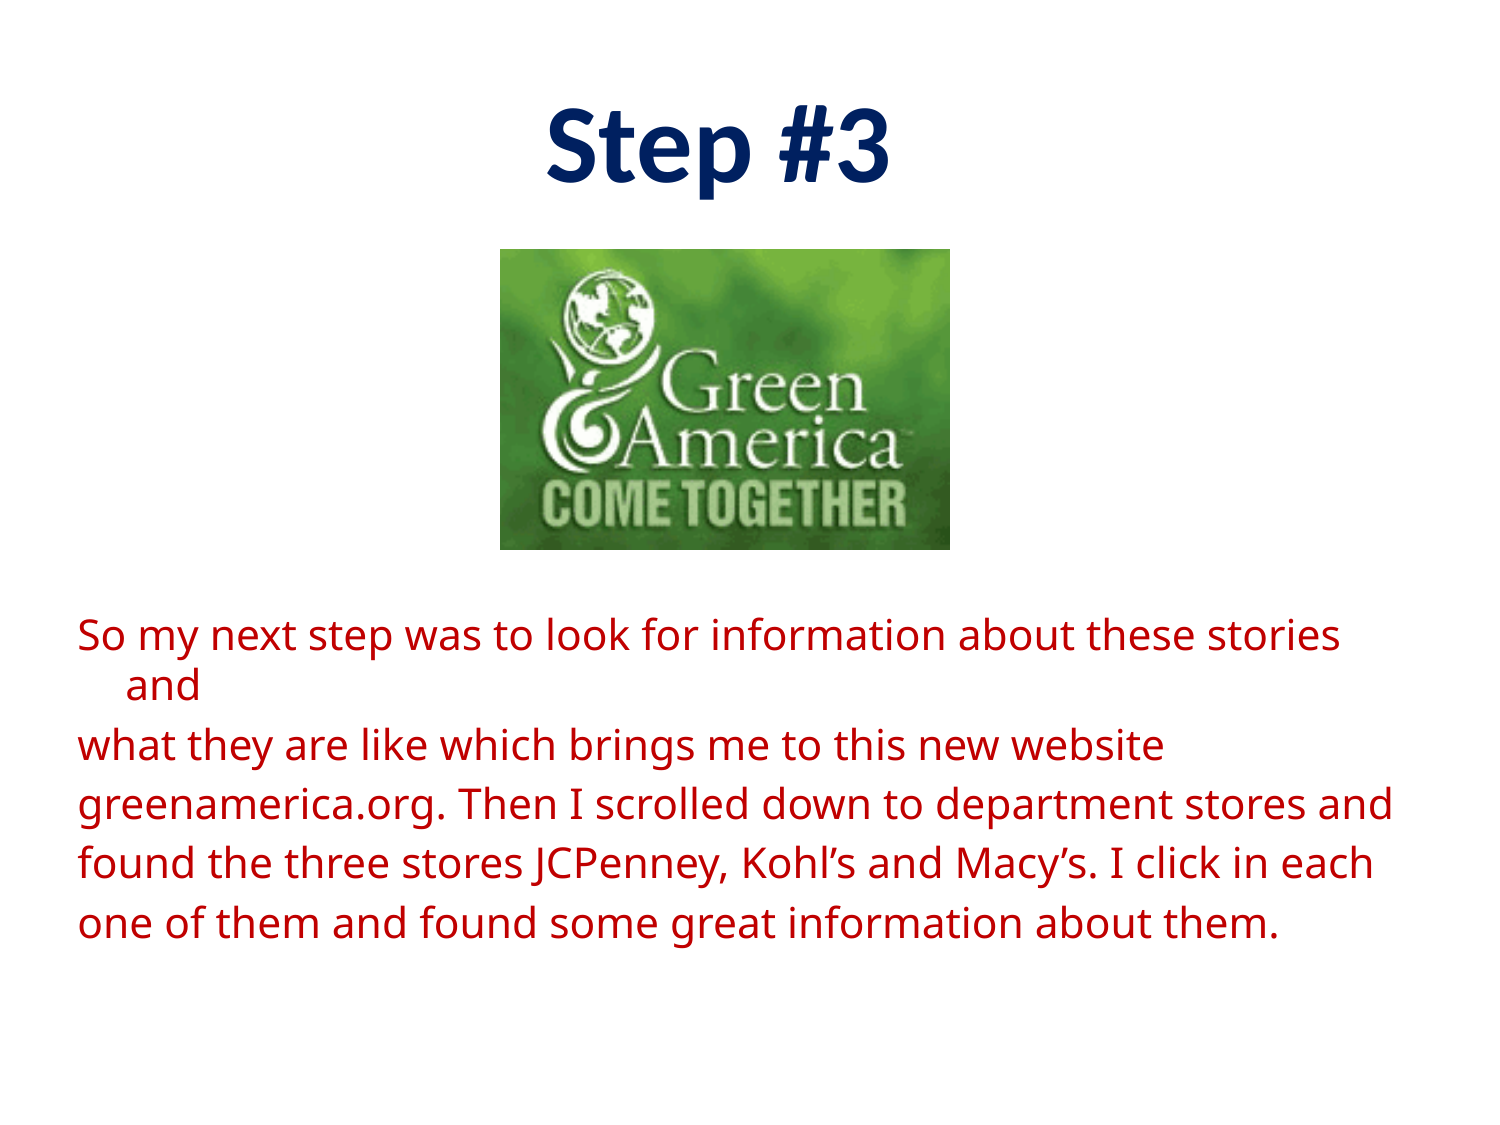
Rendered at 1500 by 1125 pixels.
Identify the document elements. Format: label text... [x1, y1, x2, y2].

picture [499, 249, 951, 551]
text_box Step #3 [530, 62, 908, 213]
list So my next step was to look for information about these stories and what they are like which brings me to this new website greenamerica.org. Then I scrolled down to department stores and found the three stores JCPenney, Kohl’s and Macy’s. I click in each one of them and found some great information about them. [62, 600, 1413, 1038]
